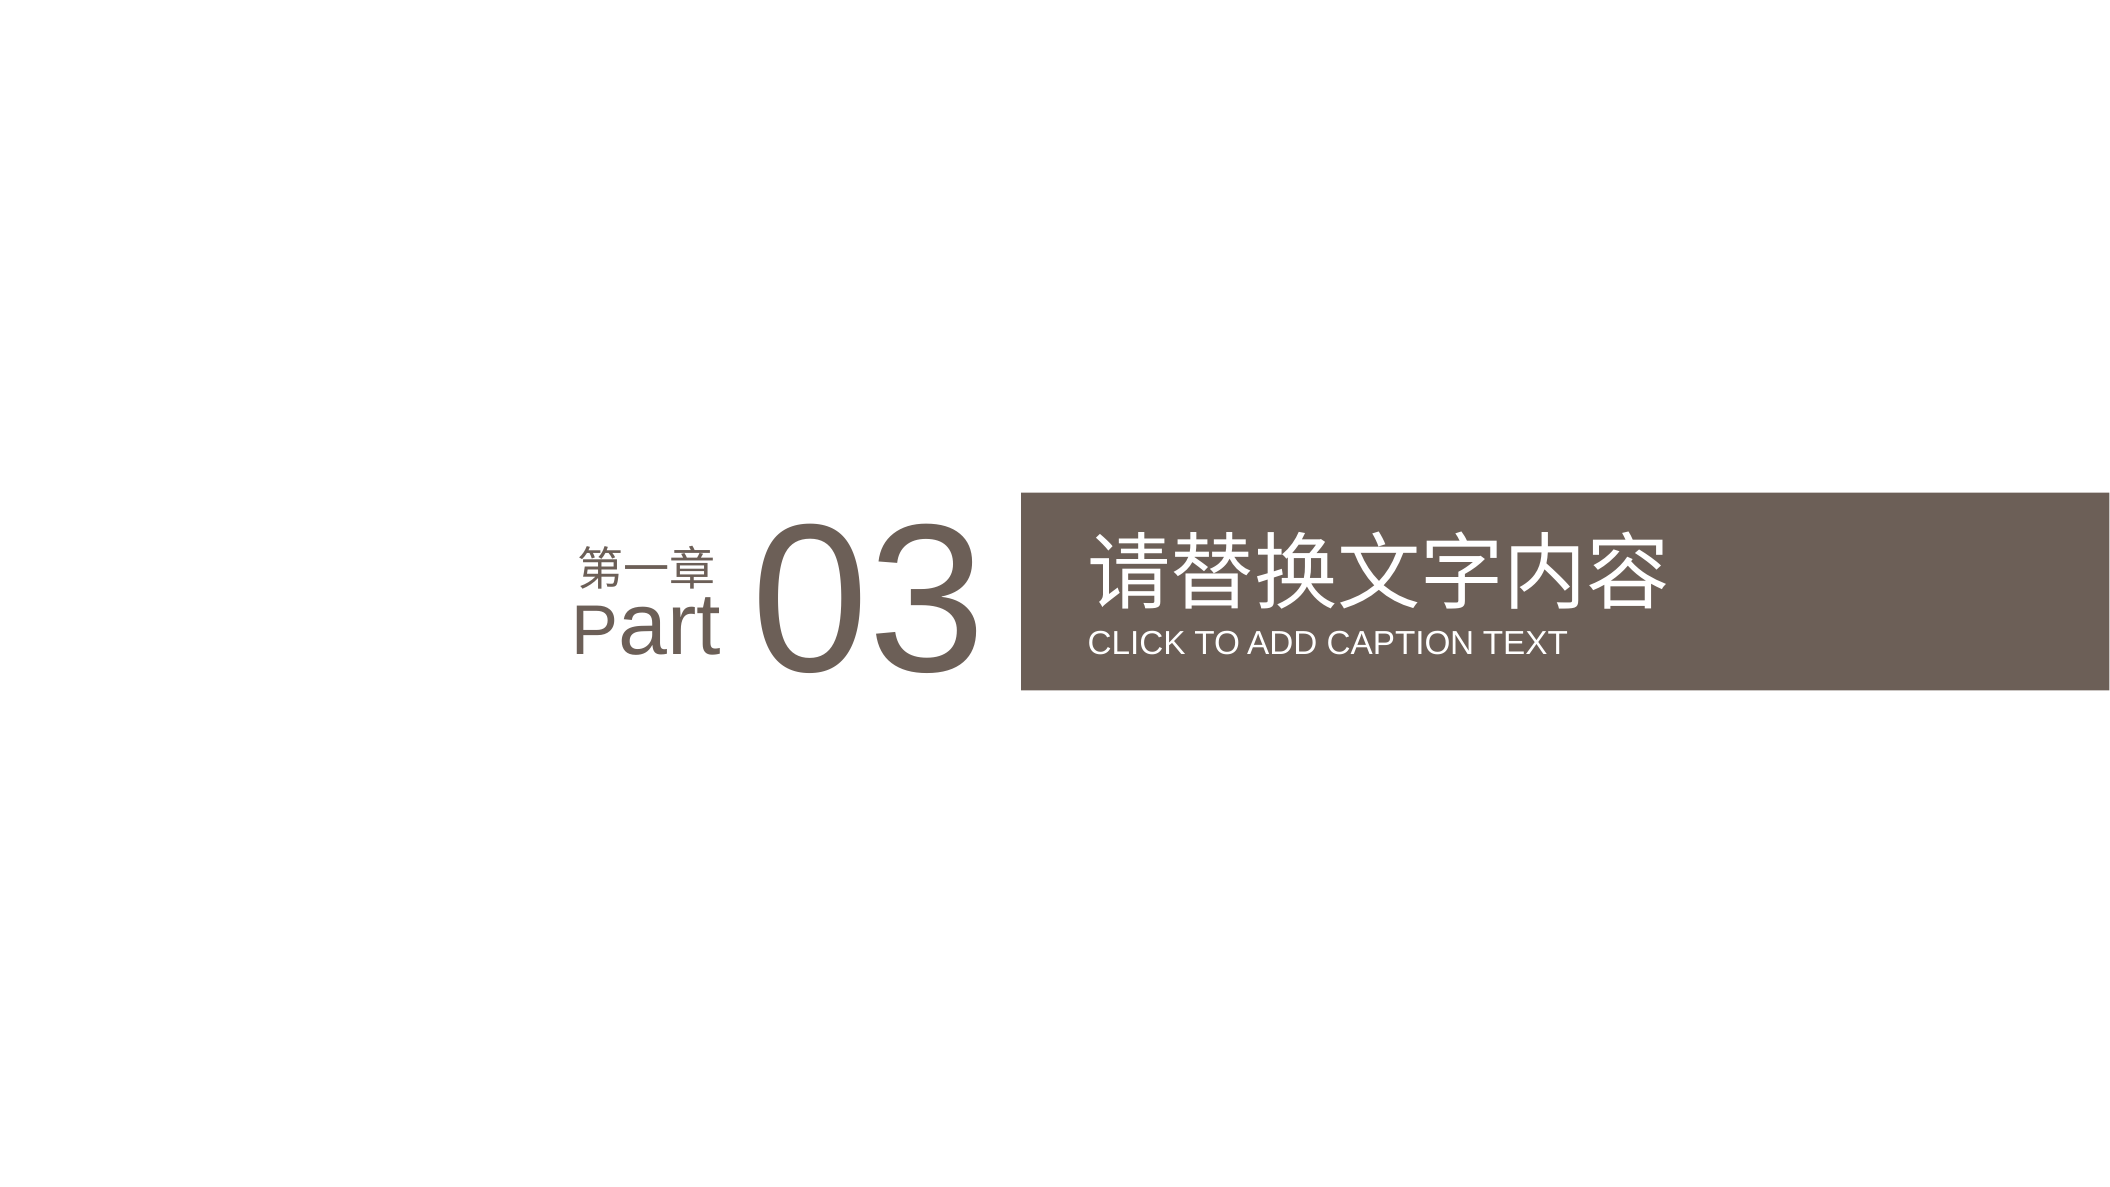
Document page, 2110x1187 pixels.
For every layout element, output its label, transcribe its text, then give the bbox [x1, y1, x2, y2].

text_box 03 [751, 460, 986, 714]
text_box [1021, 492, 2110, 691]
text_box CLICK TO ADD CAPTION TEXT [1087, 625, 1787, 662]
text_box 第一章 [577, 539, 716, 595]
text_box 请替换文字内容 [1087, 530, 1787, 621]
text_box Part [571, 566, 722, 673]
